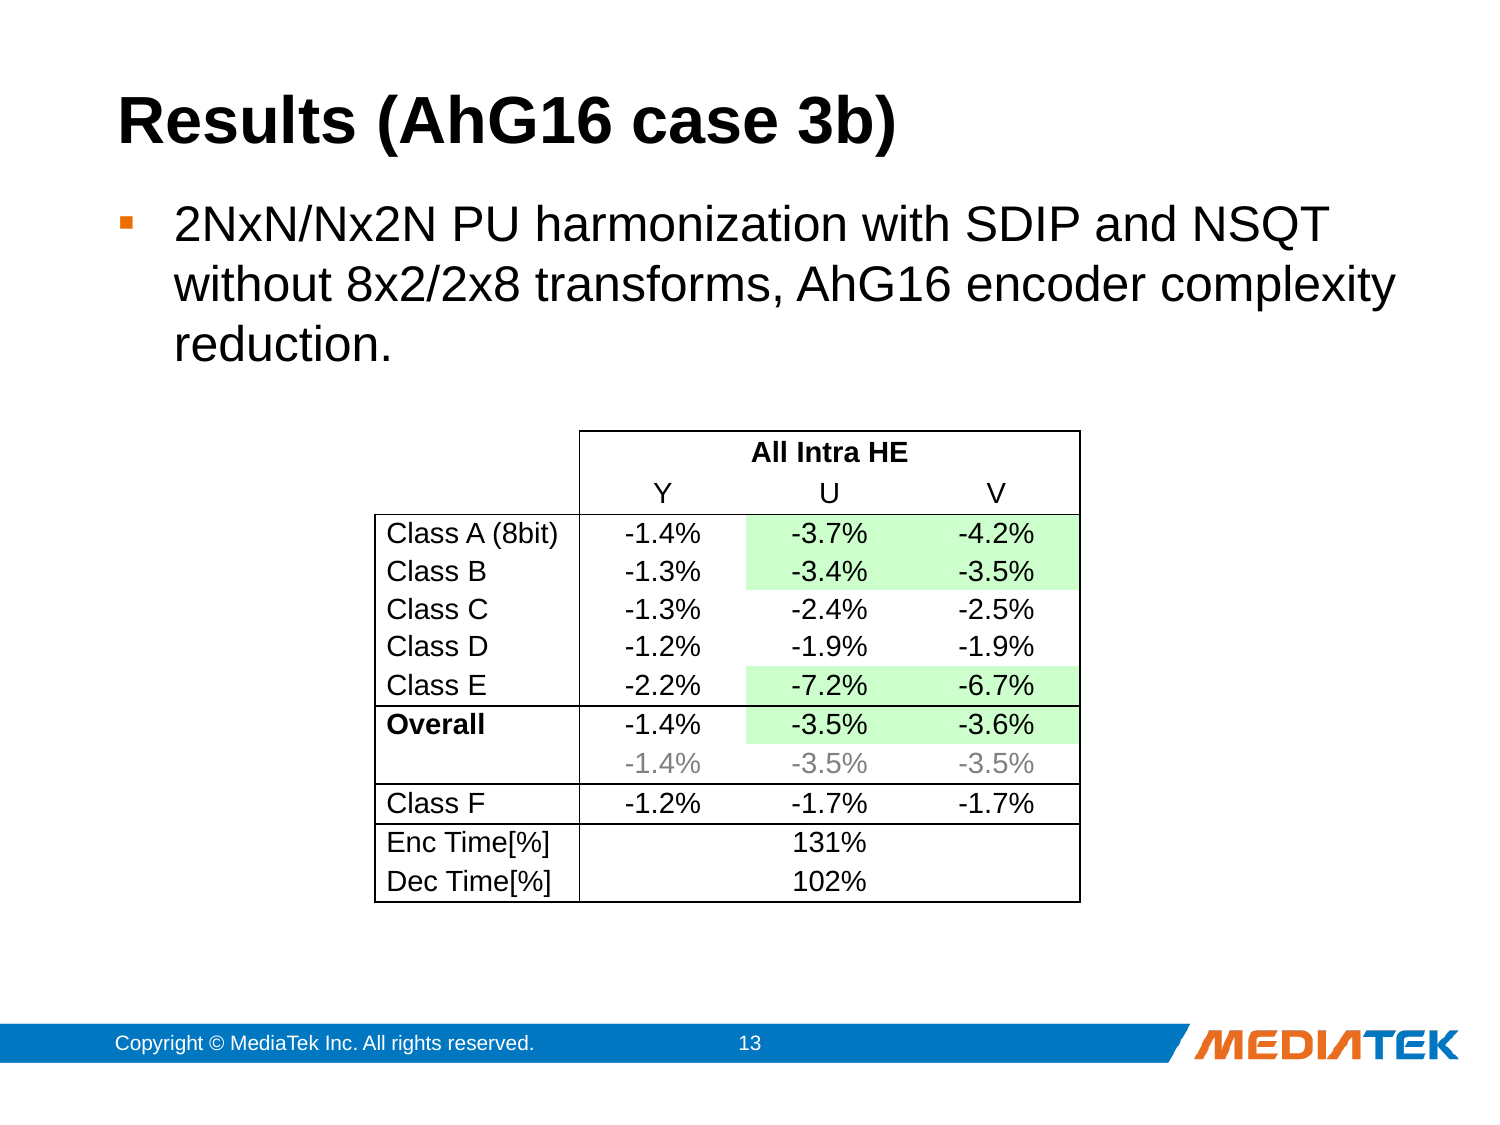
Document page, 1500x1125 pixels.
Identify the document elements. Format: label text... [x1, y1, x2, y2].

picture [789, 1023, 1459, 1063]
title Results (AhG16 case 3b) [101, 62, 1425, 172]
footer Copyright © MediaTek Inc. All rights reserved. [99, 1022, 573, 1090]
text_box 2NxN/Nx2N PU harmonization with SDIP and NSQT without 8x2/2x8 transforms, AhG16 encoder complexity reduction. [102, 184, 1425, 998]
slide_number 12 [711, 1022, 789, 1090]
picture [573, 1023, 711, 1063]
picture [0, 1023, 99, 1063]
